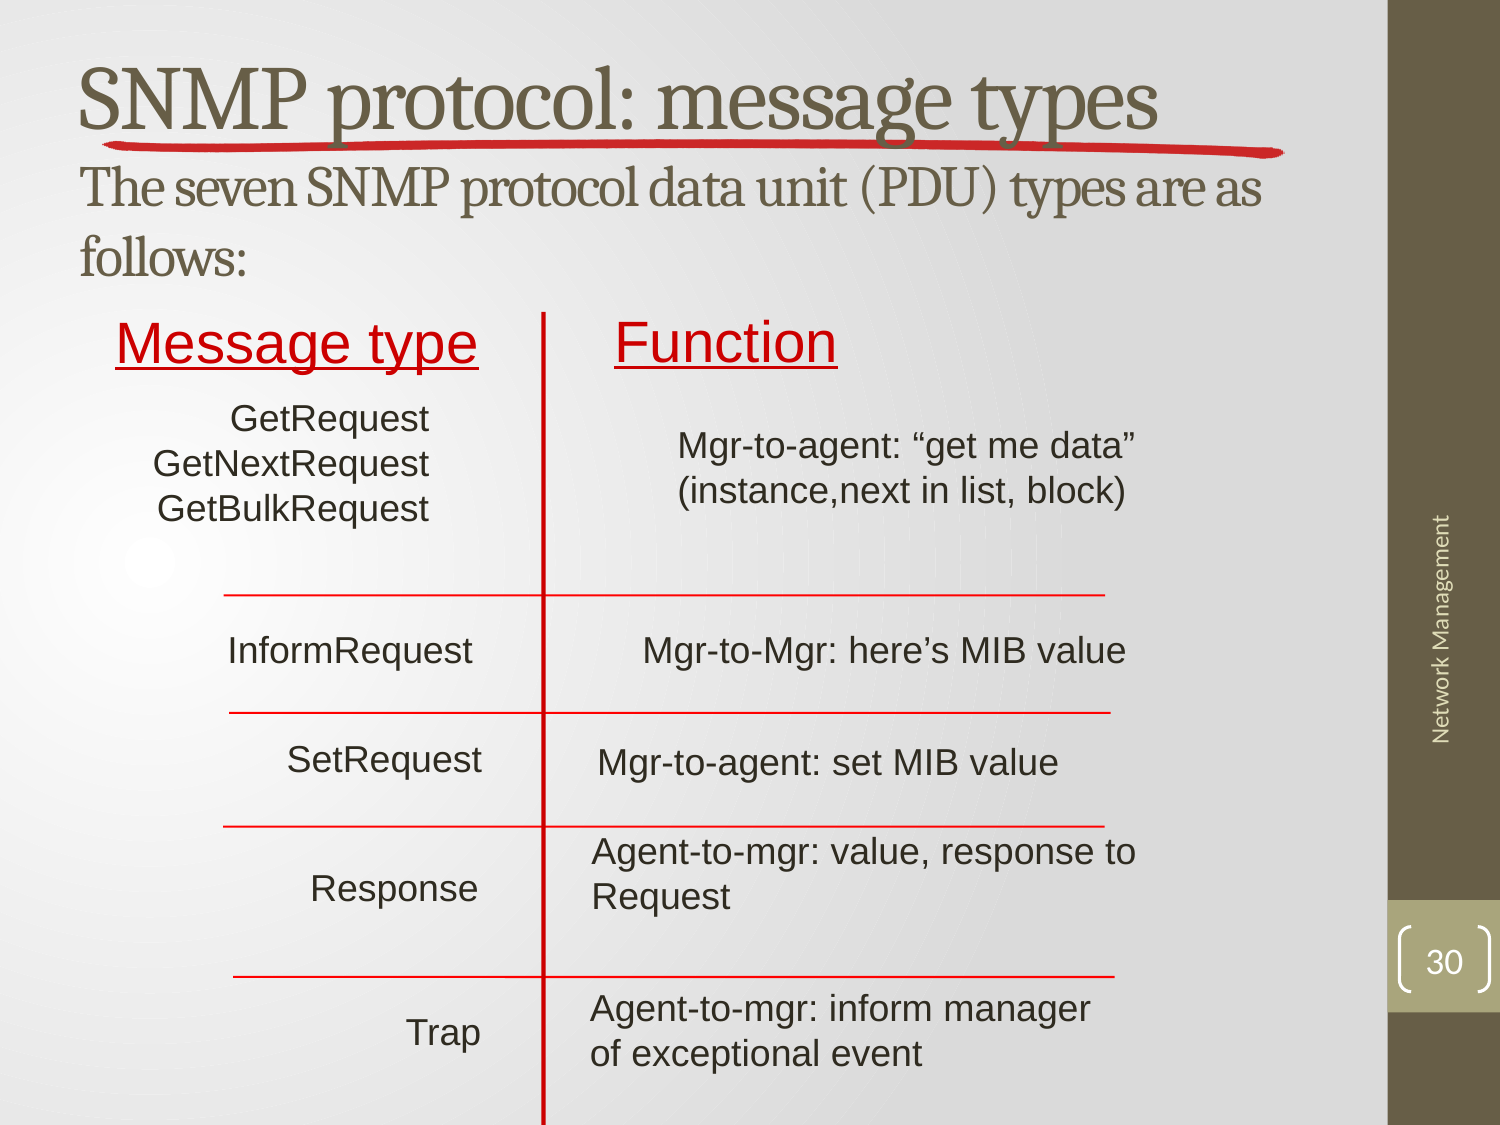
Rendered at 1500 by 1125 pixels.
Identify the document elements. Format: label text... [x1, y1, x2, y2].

text_box Trap [72, 1000, 496, 1061]
slide_number 30 [1397, 925, 1492, 994]
text_box Mgr-to-agent: set MIB value [372, 731, 543, 791]
text_box Mgr-to-agent: “get me data” (instance,next in list, block) [662, 413, 1151, 519]
text_box InformRequest [64, 619, 401, 679]
text_box Mgr-to-agent: set MIB value [544, 731, 1074, 791]
text_box Message type [100, 297, 494, 383]
text_box Agent-to-mgr: inform manager of exceptional event [575, 976, 1362, 1082]
text_box Mgr-to-Mgr: here’s MIB value [401, 619, 543, 679]
footer Network Management [1408, 500, 1469, 820]
text_box Mgr-to-Mgr: here’s MIB value [544, 619, 1142, 679]
text_box SetRequest [73, 727, 497, 788]
text_box GetRequest GetNextRequest GetBulkRequest [137, 386, 445, 536]
text_box Function [599, 297, 854, 382]
text_box Agent-to-mgr: value, response to Request [576, 820, 1500, 925]
text_box Response [70, 856, 494, 917]
picture [96, 134, 1298, 164]
title SNMP protocol: message types The seven SNMP protocol data unit (PDU) types are as follows: [64, 16, 1340, 310]
